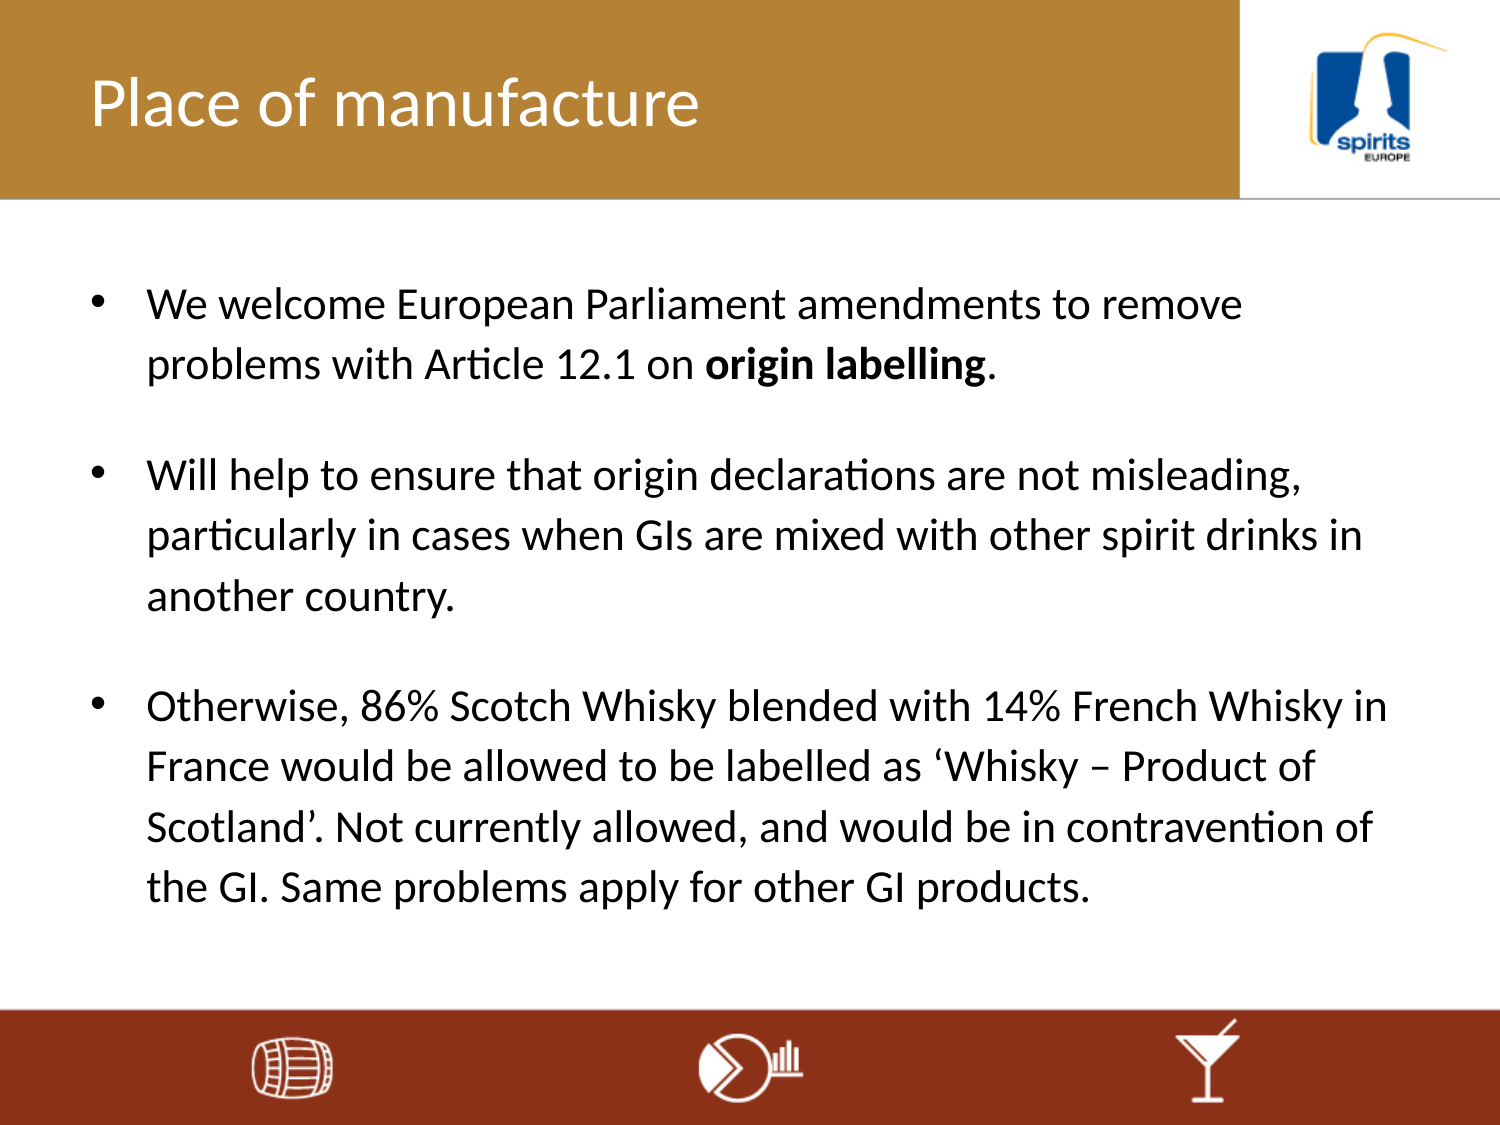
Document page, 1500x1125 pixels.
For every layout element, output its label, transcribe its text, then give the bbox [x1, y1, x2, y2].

picture [0, 0, 1500, 1125]
list We welcome European Parliament amendments to remove problems with Article 12.1 on origin labelling. Will help to ensure that origin declarations are not misleading, particularly in cases when GIs are mixed with other spirit drinks in another country. Otherwise, 86% Scotch Whisky blended with 14% French Whisky in France would be allowed to be labelled as ‘Whisky – Product of Scotland’. Not currently allowed, and would be in contravention of the GI. Same problems apply for other GI products. [75, 260, 1425, 956]
title Place of manufacture [75, 26, 1202, 170]
